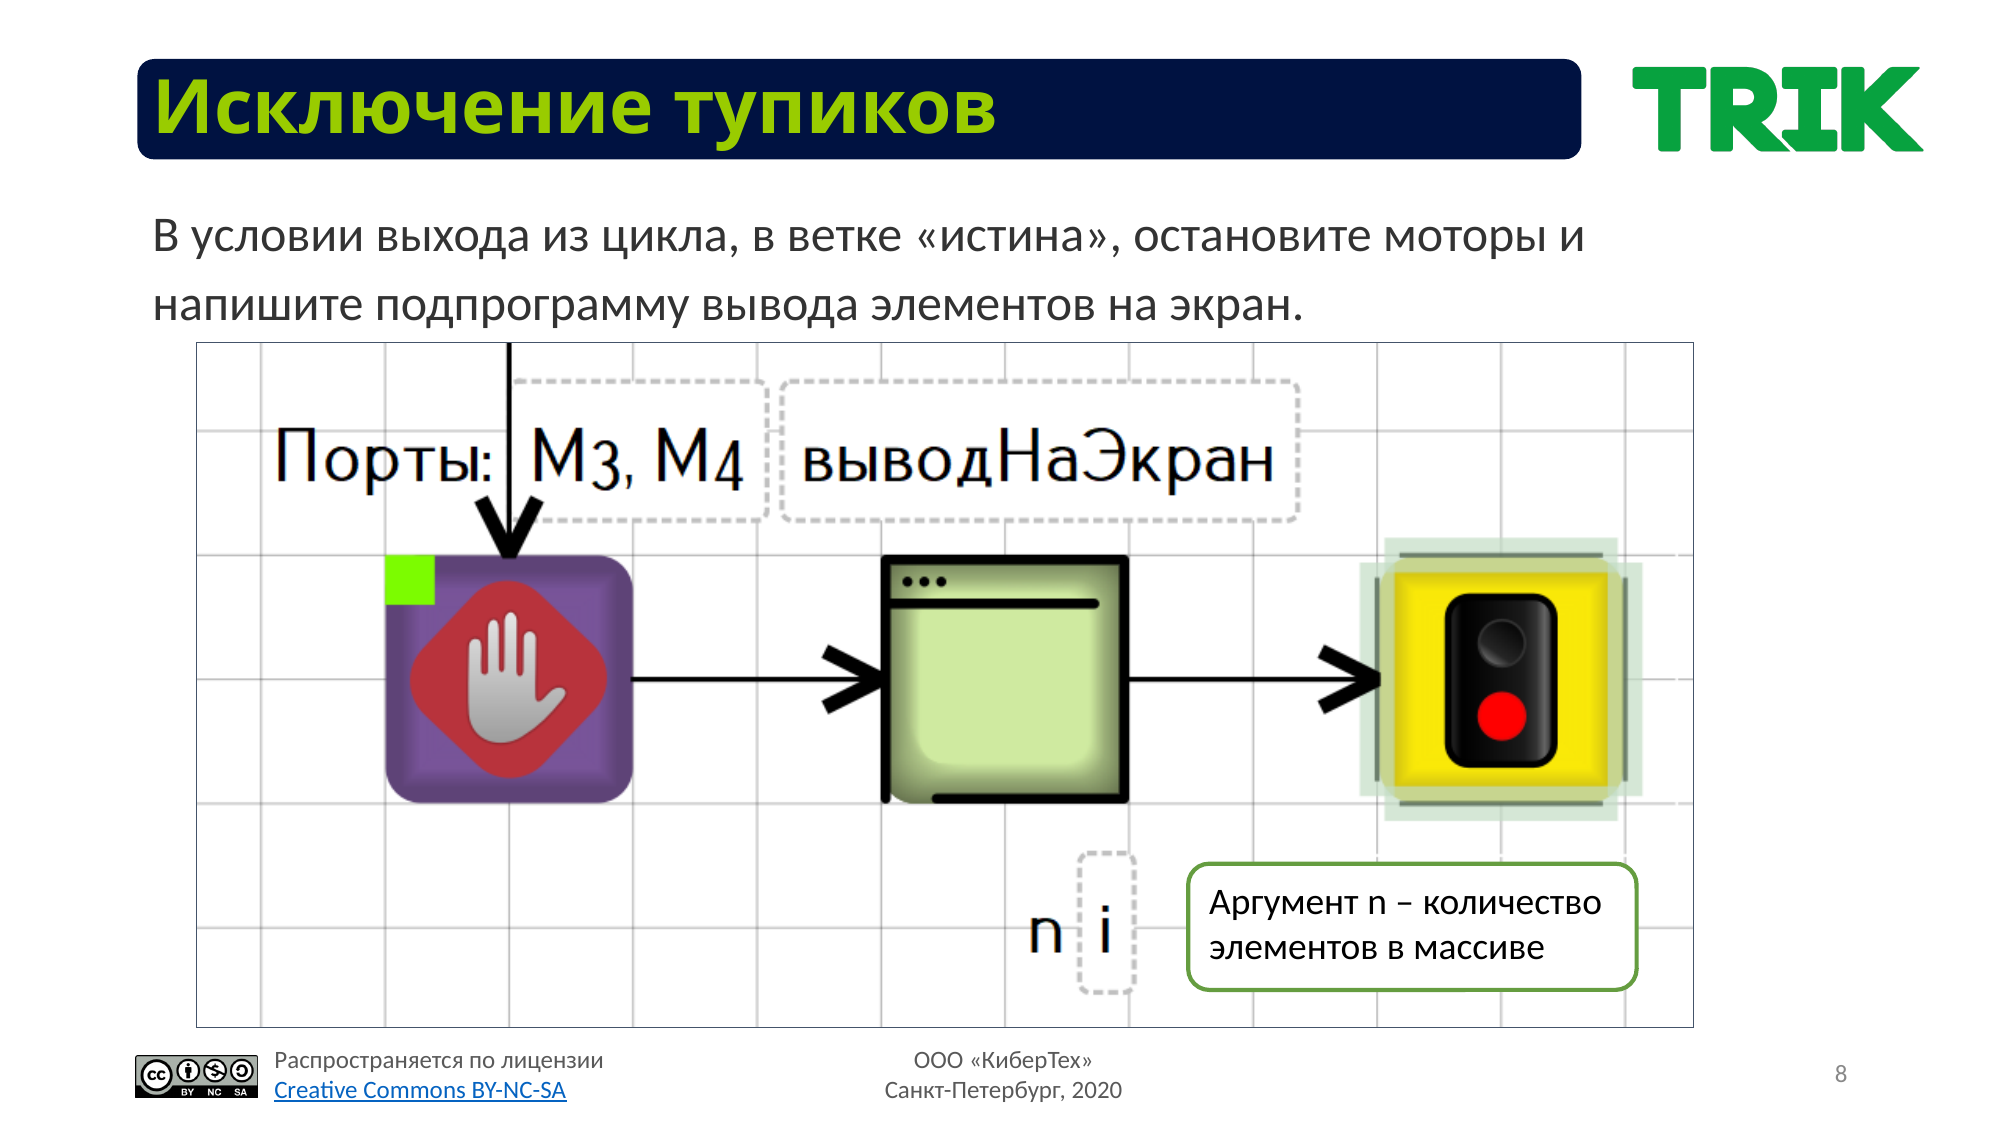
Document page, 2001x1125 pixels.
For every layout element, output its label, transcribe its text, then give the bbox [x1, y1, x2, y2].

picture [195, 342, 1694, 1028]
picture [135, 1055, 258, 1098]
title Исключение тупиков [137, 61, 1582, 163]
picture [1631, 64, 1924, 154]
text_box В условии выхода из цикла, в ветке «истина», остановите моторы и напишите подпрограмму вывода элементов на экран. [137, 177, 1752, 326]
slide_number 8 [1412, 1042, 1863, 1103]
